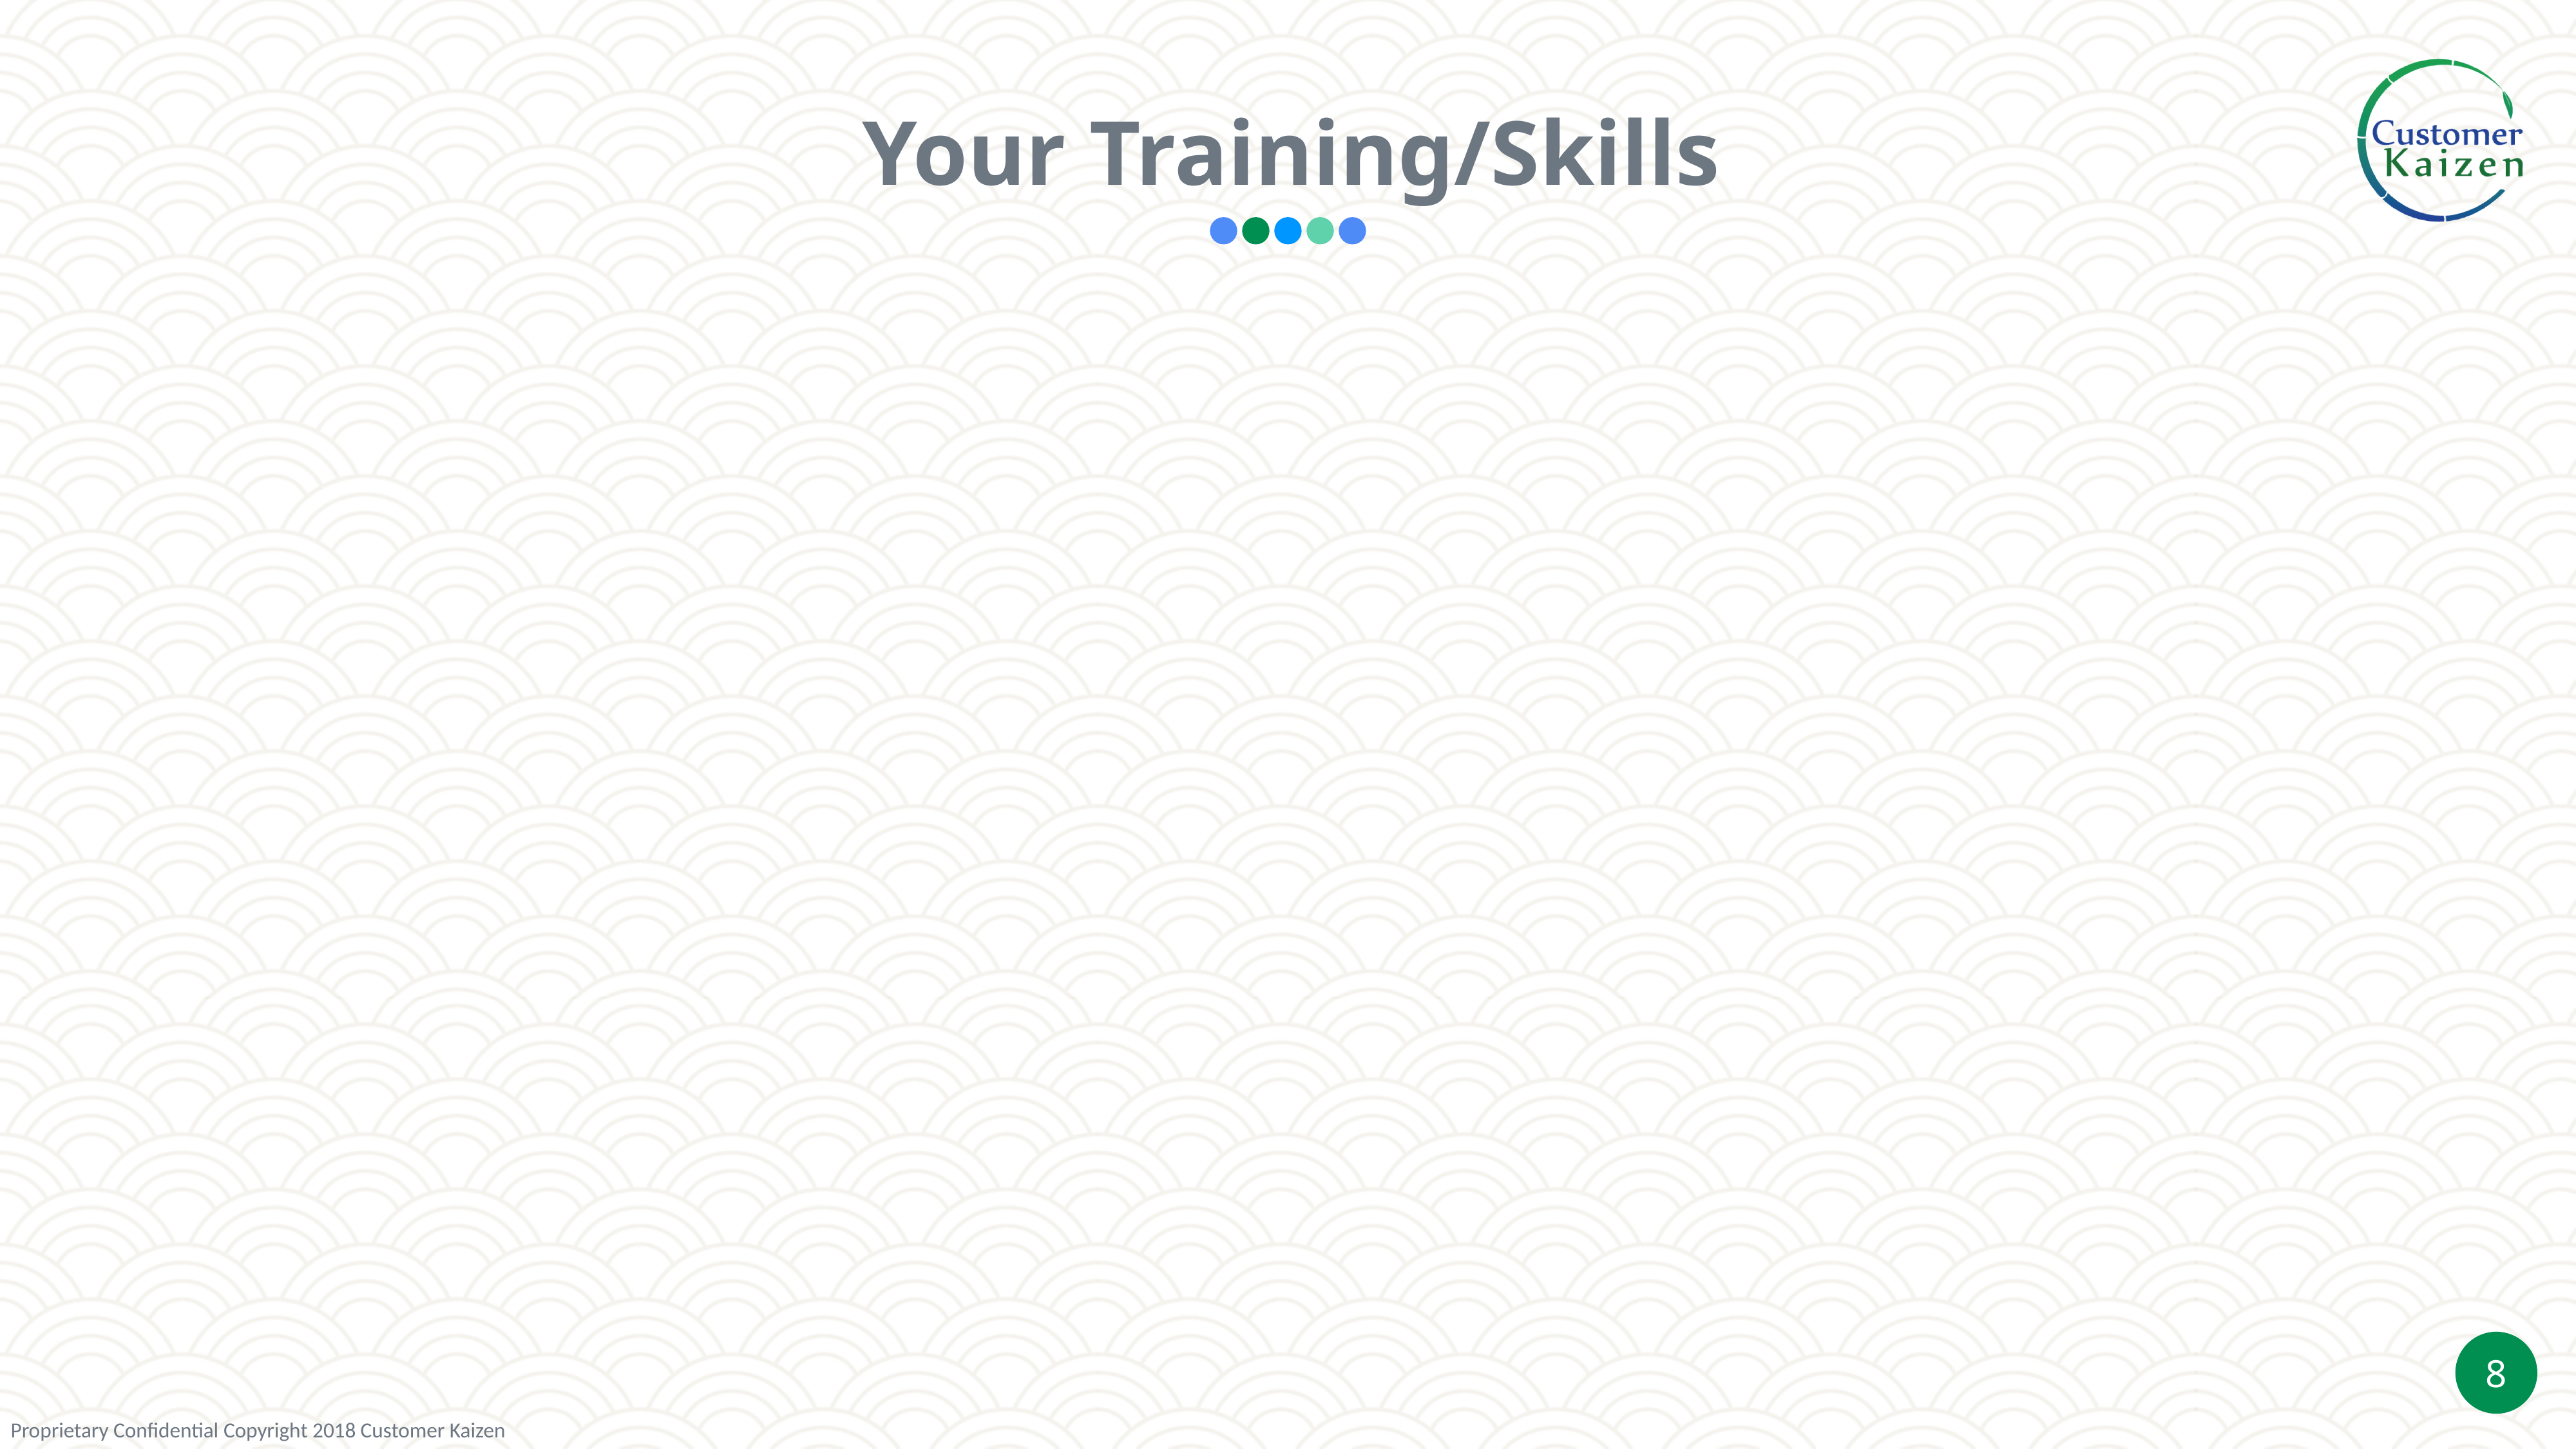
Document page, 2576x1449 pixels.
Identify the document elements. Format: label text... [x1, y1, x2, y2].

list Your Training/Skills [498, 103, 2085, 226]
picture [0, 0, 2576, 1449]
